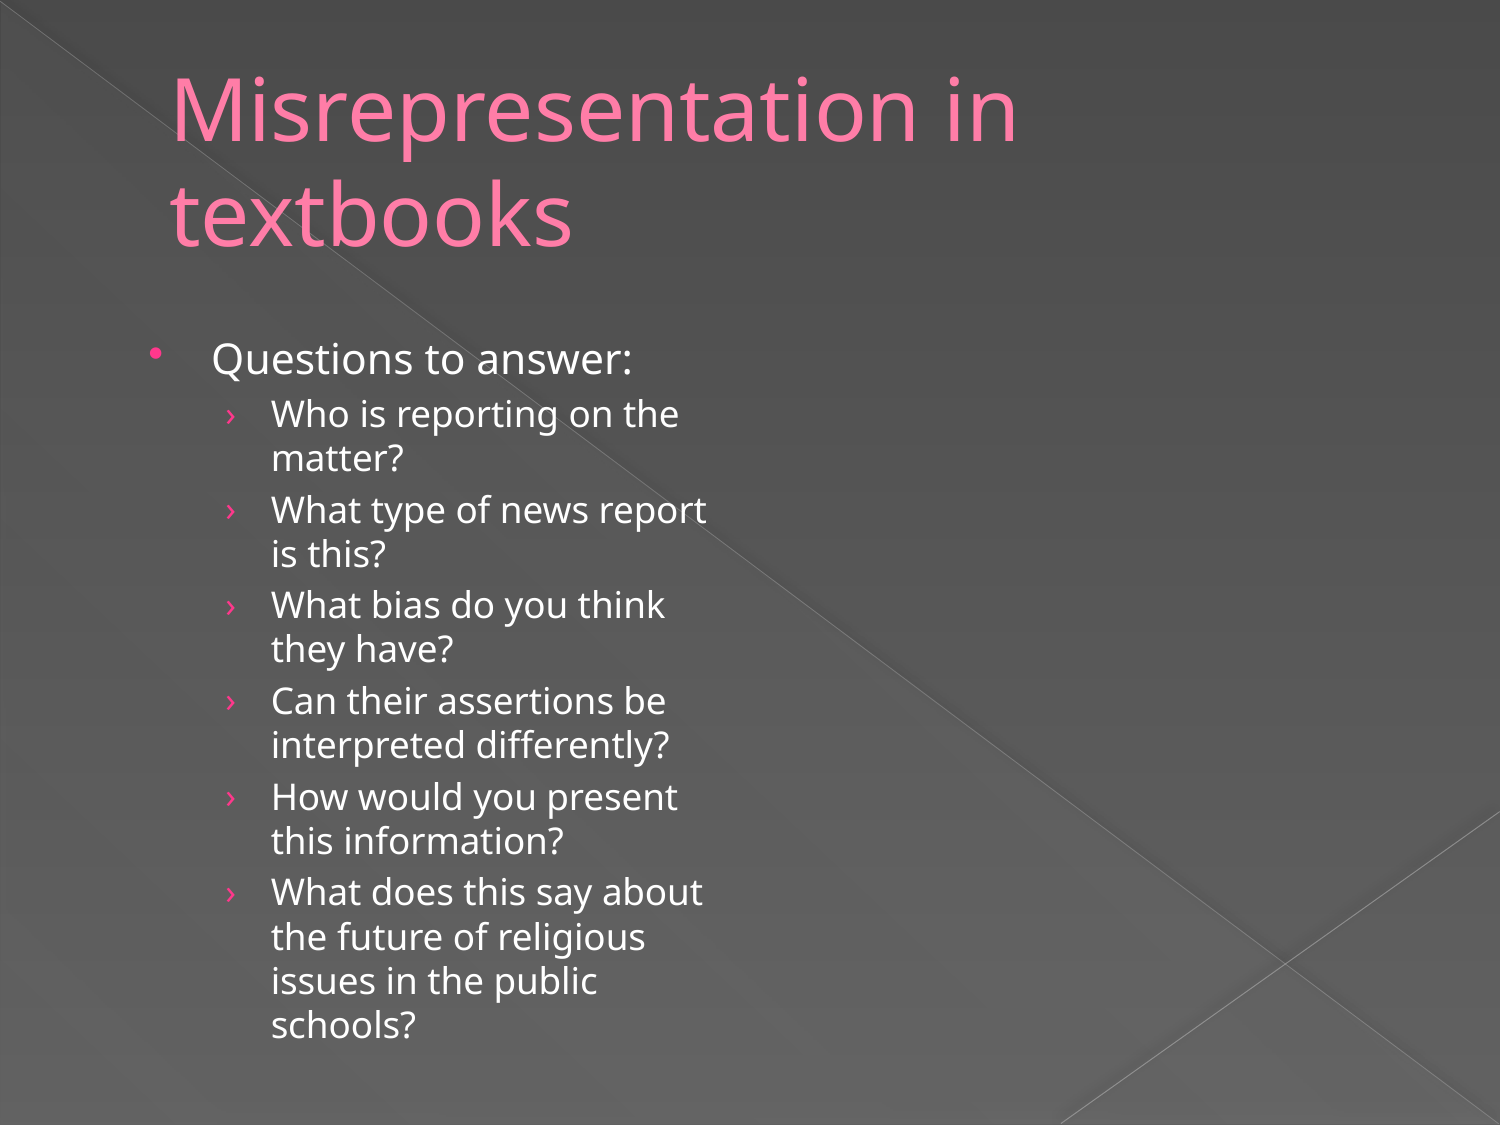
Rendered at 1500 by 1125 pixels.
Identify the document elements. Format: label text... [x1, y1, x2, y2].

list Questions to answer: Who is reporting on the matter? What type of news report is this? What bias do you think they have? Can their assertions be interpreted differently? How would you present this information? What does this say about the future of religious issues in the public schools? [125, 324, 750, 1068]
title Misrepresentation in textbooks [75, 43, 1425, 274]
